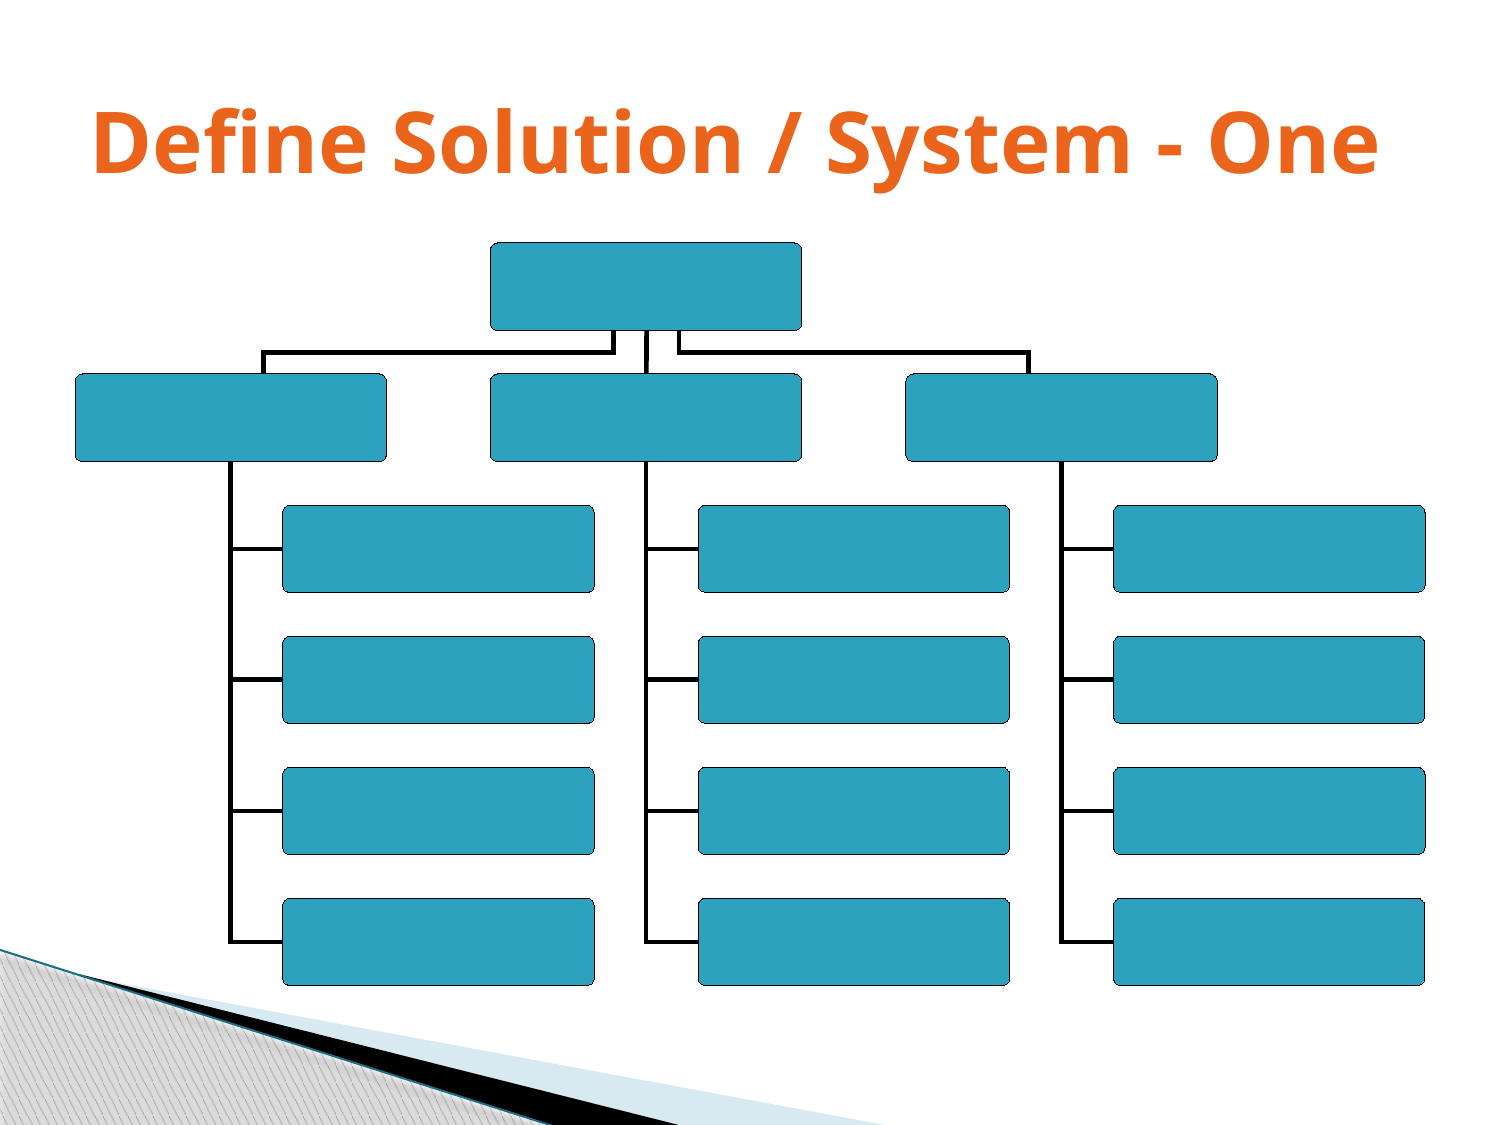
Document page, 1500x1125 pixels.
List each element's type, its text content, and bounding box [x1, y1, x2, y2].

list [1064, 813, 1426, 986]
title Define Solution / System - One [75, 45, 1425, 233]
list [648, 331, 1118, 986]
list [1064, 551, 1426, 809]
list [233, 331, 703, 986]
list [681, 242, 1426, 547]
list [74, 242, 611, 986]
